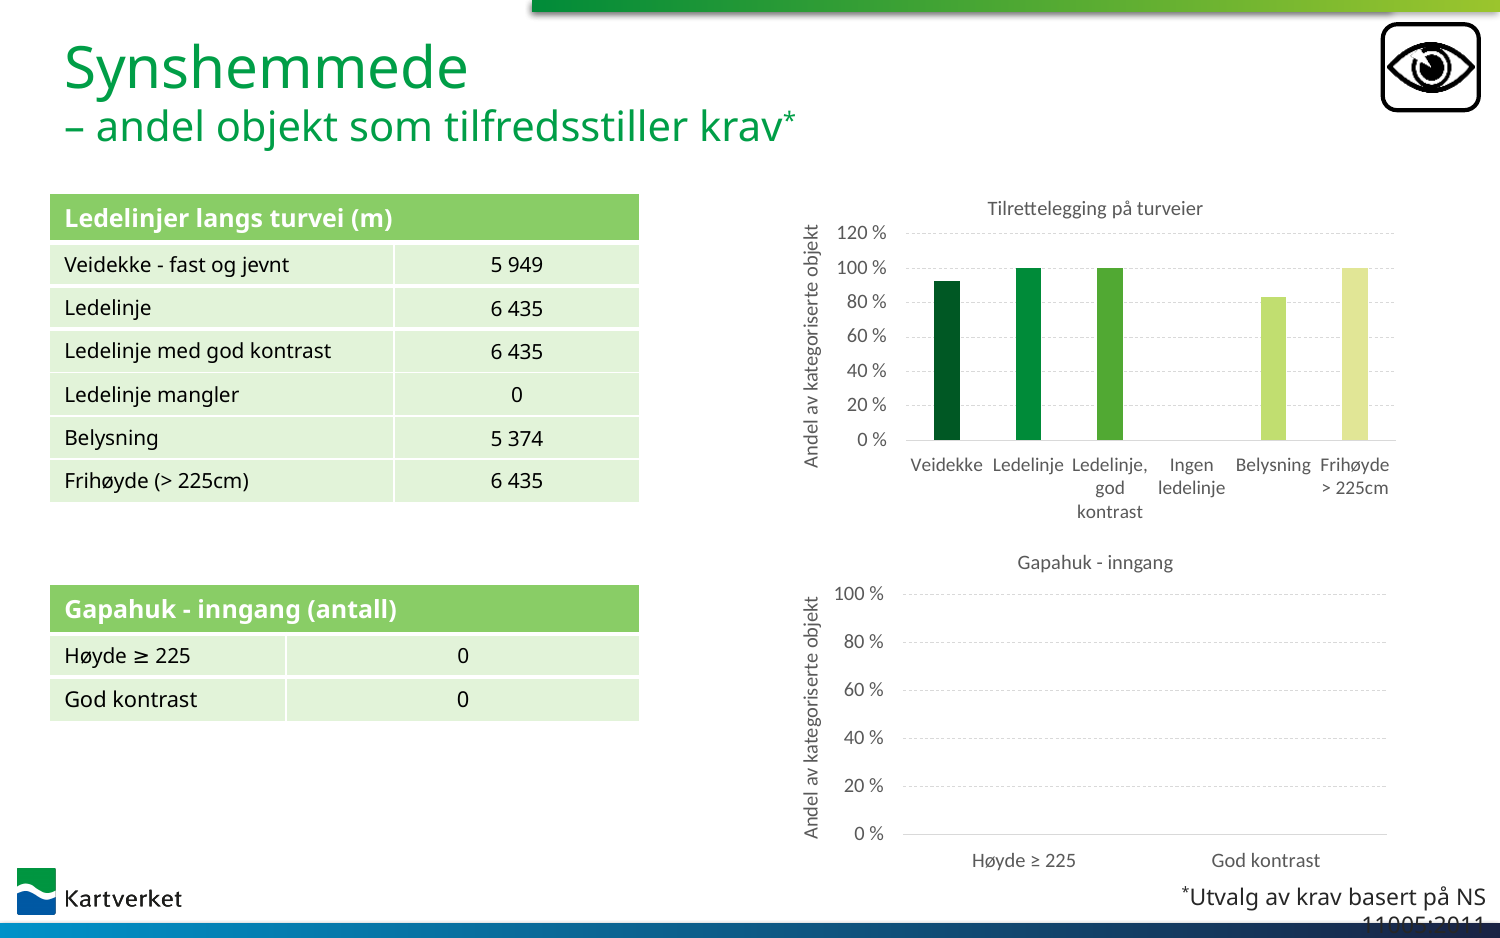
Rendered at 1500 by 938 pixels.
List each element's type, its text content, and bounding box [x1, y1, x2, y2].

table_cell 0 [287, 636, 639, 675]
table_cell Høyde ≥ 225 [50, 636, 285, 675]
table_cell Ledelinje med god kontrast [50, 331, 393, 372]
table_cell 6 435 [395, 331, 639, 372]
table_header Ledelinjer langs turvei (m) [50, 194, 639, 240]
table_header Gapahuk - inngang (antall) [50, 585, 639, 632]
table_cell 5 374 [395, 417, 639, 458]
table_cell Belysning [50, 417, 393, 458]
picture [791, 541, 1400, 880]
table_cell Frihøyde (> 225cm) [50, 460, 393, 502]
table_cell 0 [395, 373, 639, 415]
table_cell 0 [287, 679, 639, 721]
text_box *Utvalg av krav basert på NS 11005:2011 [1068, 873, 1500, 938]
table_cell 6 435 [395, 460, 639, 502]
text_box Synshemmede – andel objekt som tilfredsstiller krav* [49, 24, 1431, 158]
table_cell 6 435 [395, 288, 639, 327]
picture [791, 187, 1400, 526]
table_cell Ledelinje mangler [50, 373, 393, 415]
table_cell 5 949 [395, 245, 639, 284]
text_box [1382, 24, 1480, 111]
table_cell God kontrast [50, 679, 285, 721]
table_cell Ledelinje [50, 288, 393, 327]
table_cell Veidekke - fast og jevnt [50, 245, 393, 284]
